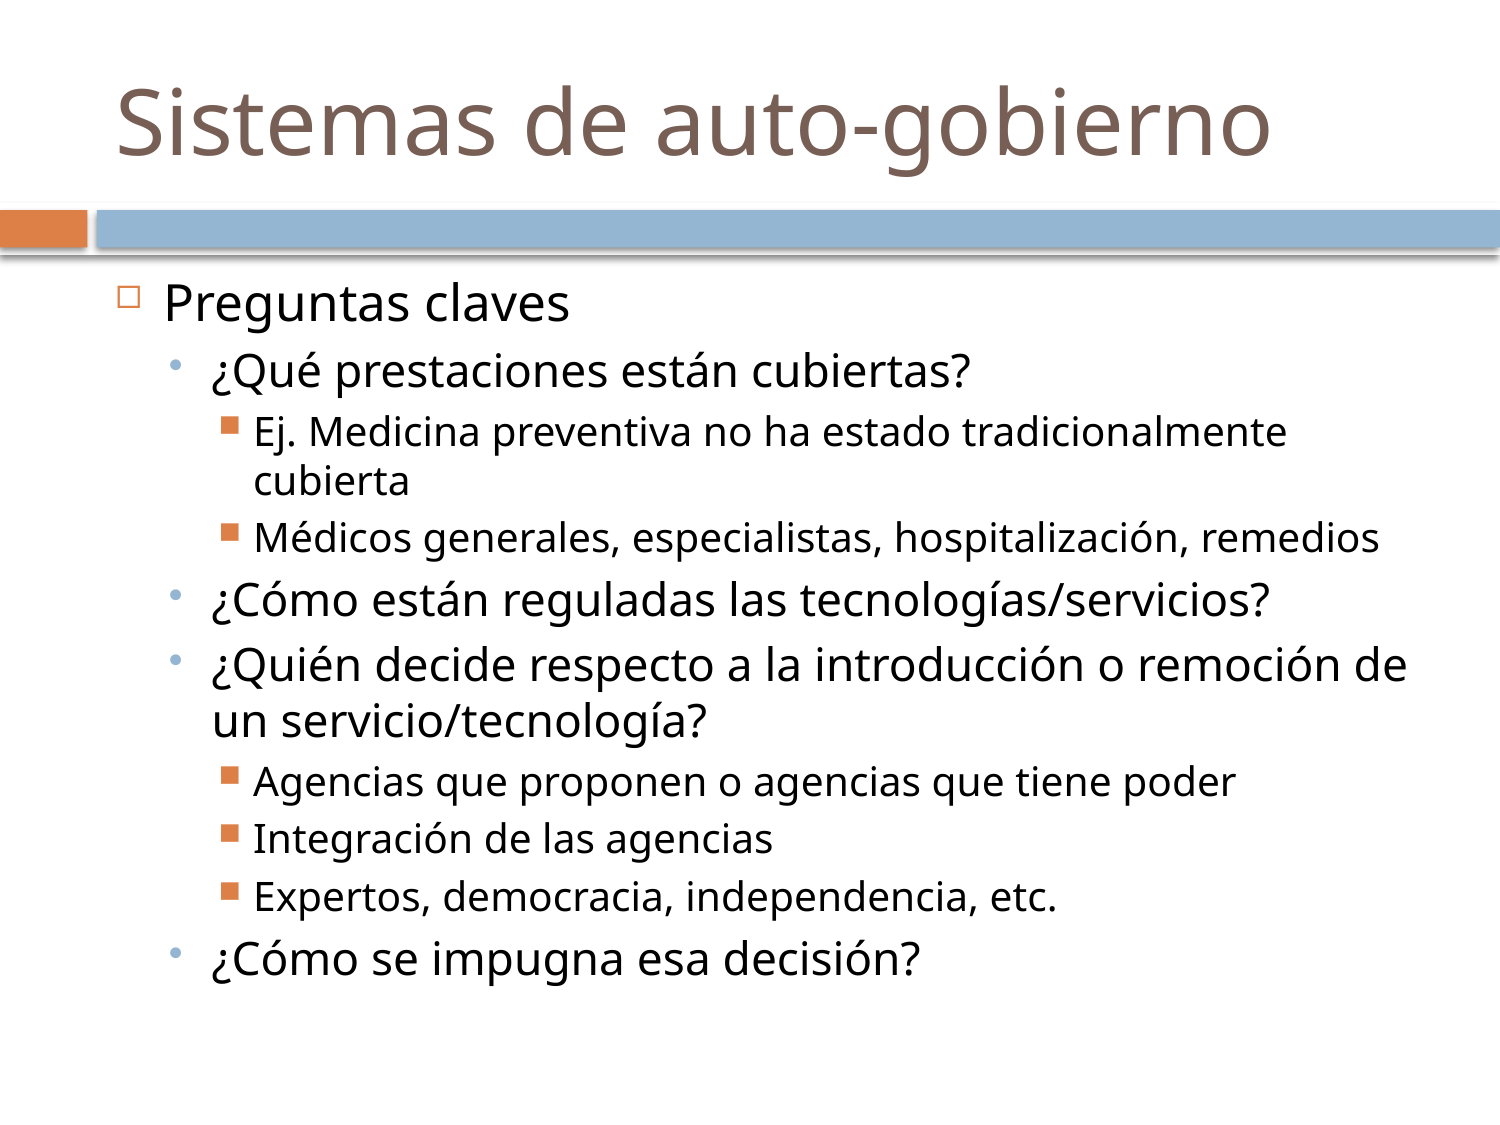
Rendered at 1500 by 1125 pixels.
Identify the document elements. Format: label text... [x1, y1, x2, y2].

title Sistemas de auto-gobierno [100, 37, 1438, 200]
list Preguntas claves ¿Qué prestaciones están cubiertas? Ej. Medicina preventiva no ha estado tradicionalmente cubierta Médicos generales, especialistas, hospitalización, remedios ¿Cómo están reguladas las tecnologías/servicios? ¿Quién decide respecto a la introducción o remoción de un servicio/tecnología? Agencias que proponen o agencias que tiene poder Integración de las agencias Expertos, democracia, independencia, etc. ¿Cómo se impugna esa decisión? [100, 262, 1438, 1000]
